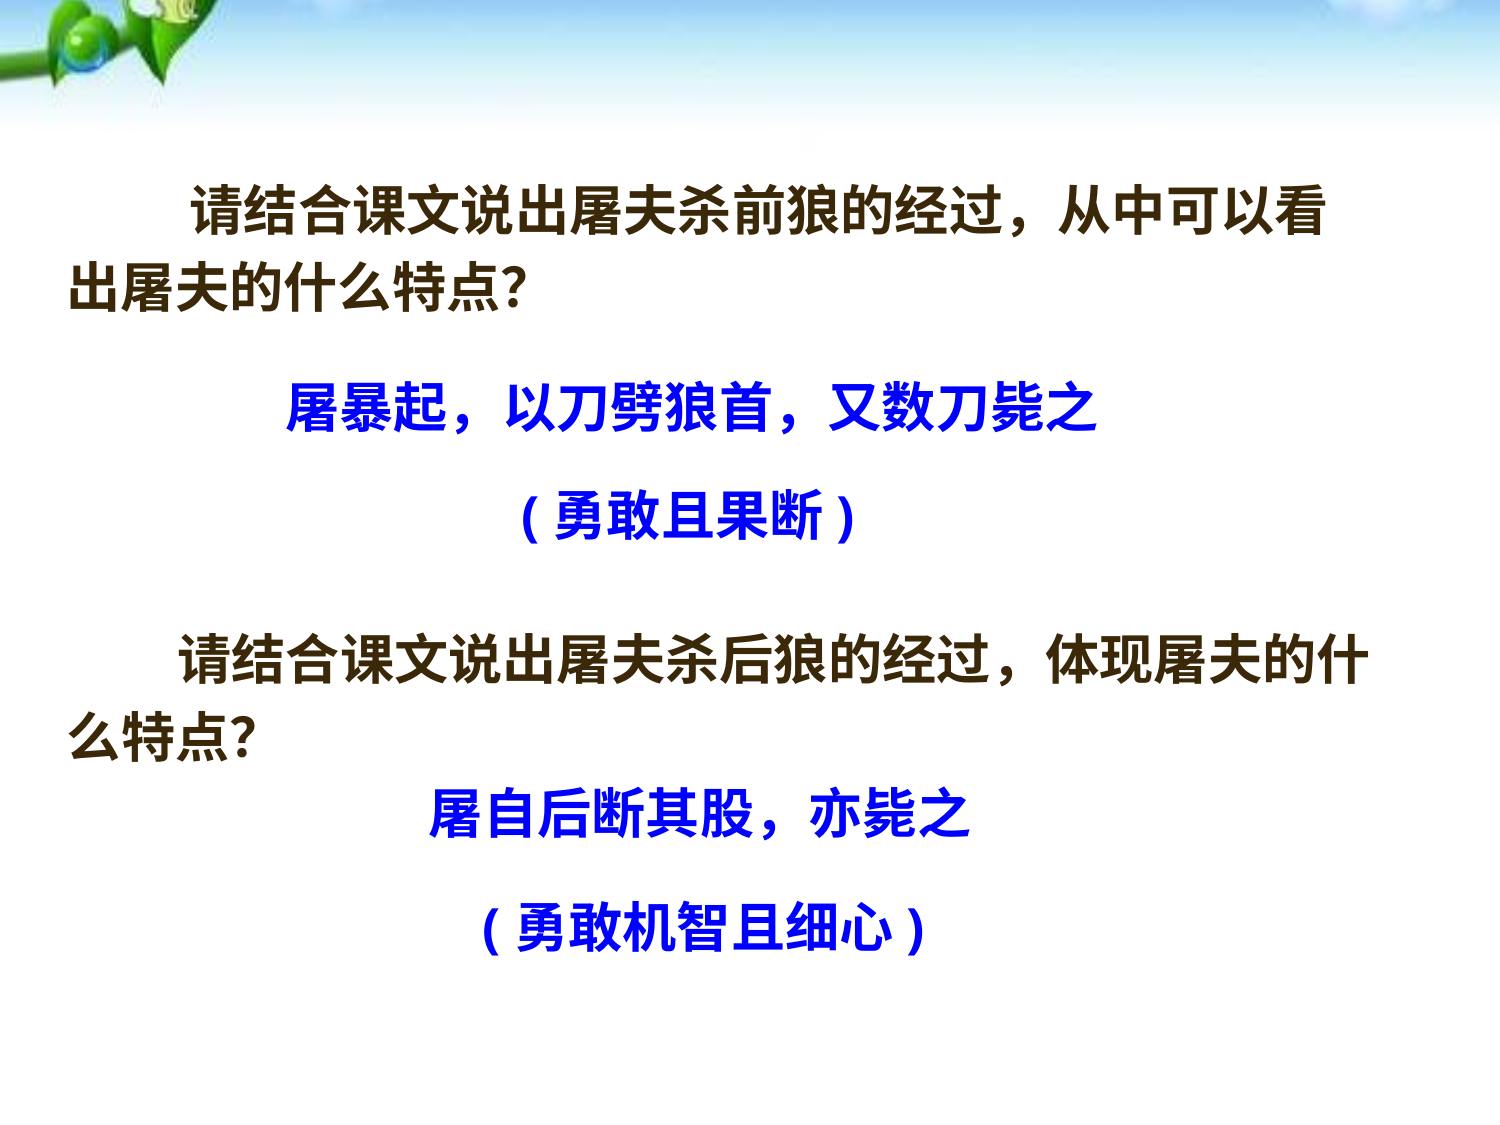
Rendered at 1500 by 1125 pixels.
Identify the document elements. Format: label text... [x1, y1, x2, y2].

text_box (勇敢机智且细心) [467, 886, 963, 966]
text_box 屠自后断其股，亦毙之 [414, 771, 1016, 852]
picture [0, 0, 1500, 1125]
text_box 请结合课文说出屠夫杀前狼的经过，从中可以看出屠夫的什么特点？ [51, 155, 1379, 327]
text_box 请结合课文说出屠夫杀后狼的经过，体现屠夫的什么特点？ [51, 604, 1393, 776]
text_box 屠暴起，以刀劈狼首，又数刀毙之 [270, 366, 1114, 446]
text_box (勇敢且果断) [506, 473, 879, 554]
